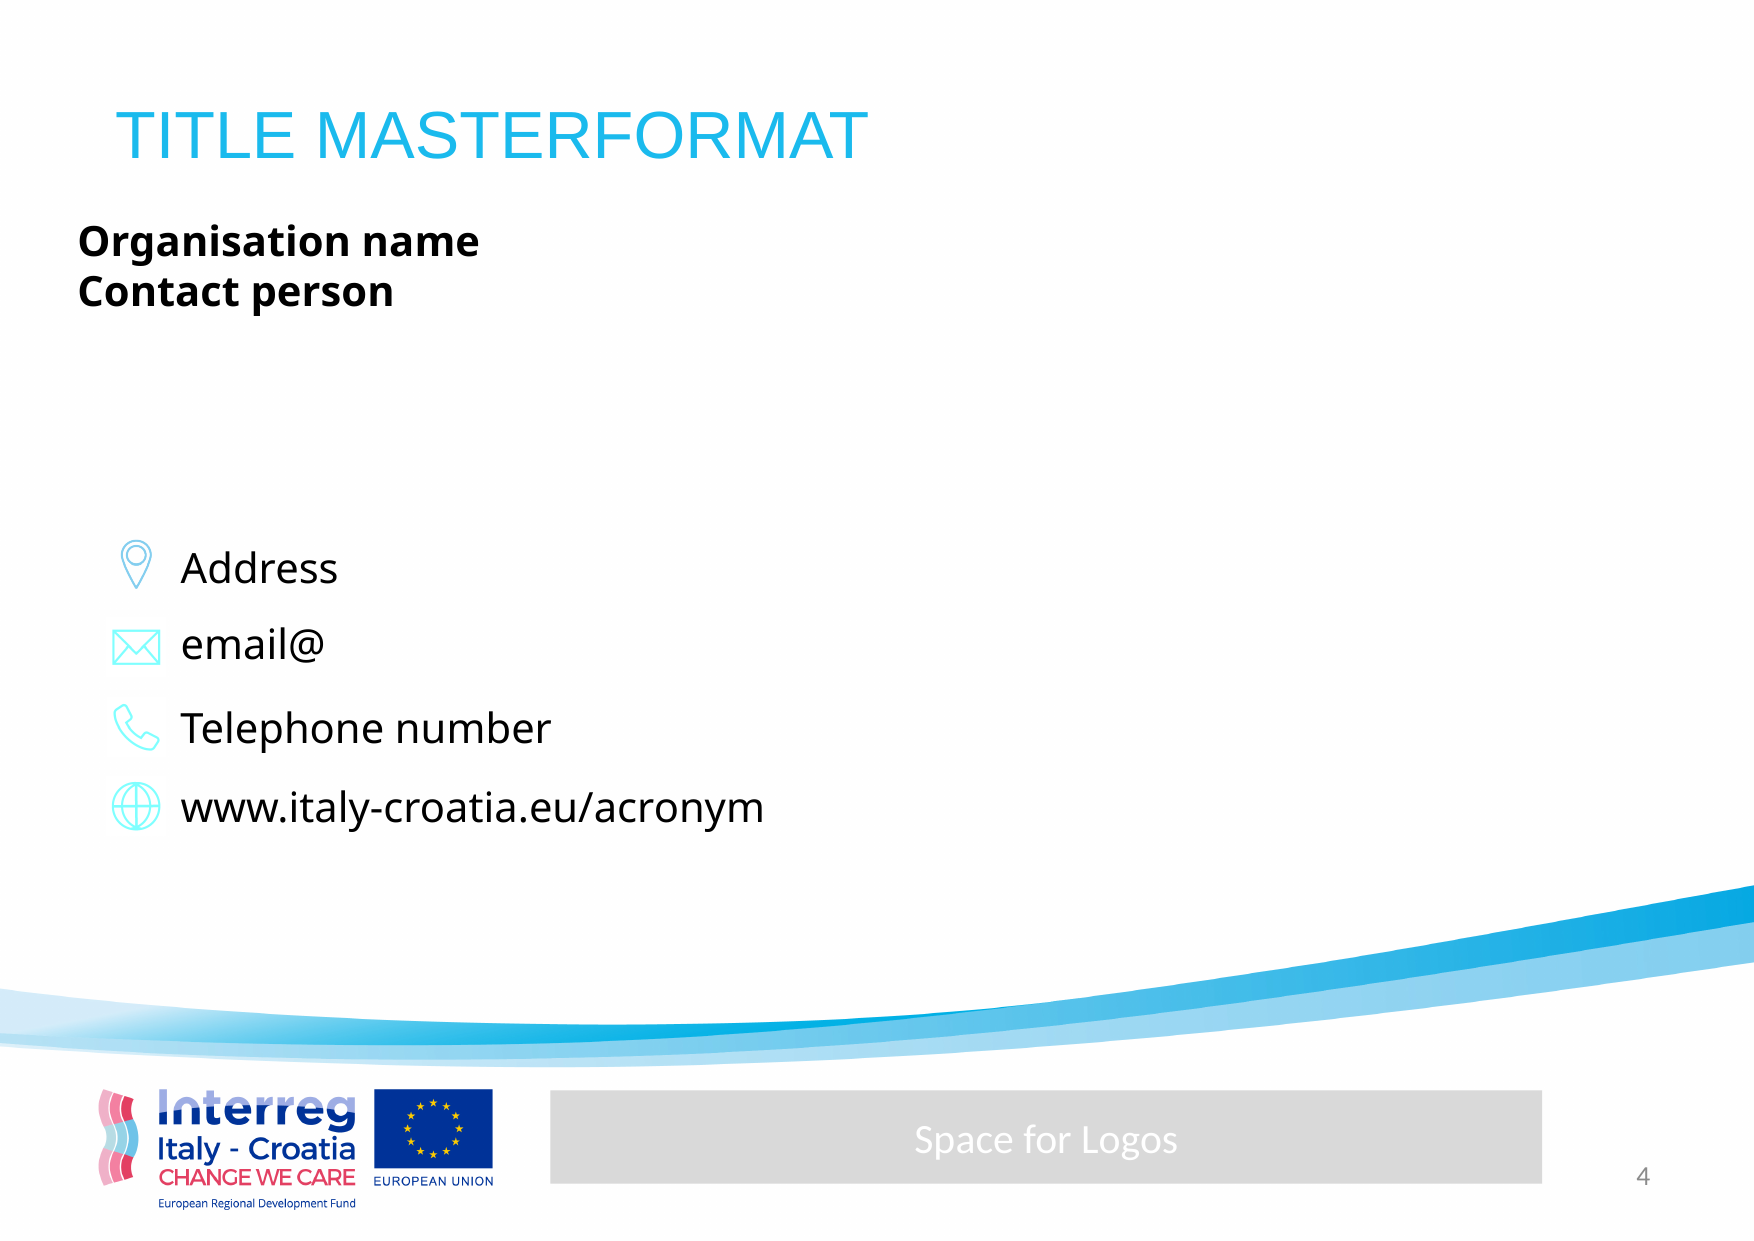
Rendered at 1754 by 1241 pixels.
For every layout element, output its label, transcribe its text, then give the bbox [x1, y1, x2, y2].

text_box TITLE MASTERFORMAT [97, 83, 1656, 181]
text_box email@ [165, 610, 1194, 676]
text_box Address [165, 534, 1194, 600]
slide_number 4 [1607, 1141, 1666, 1208]
picture [0, 0, 1754, 1241]
text_box Organisation name Contact person [62, 206, 496, 322]
text_box www.italy-croatia.eu/acronym [165, 772, 1194, 838]
text_box Telephone number [165, 694, 1194, 760]
text_box Space for Logos [549, 1089, 1543, 1185]
